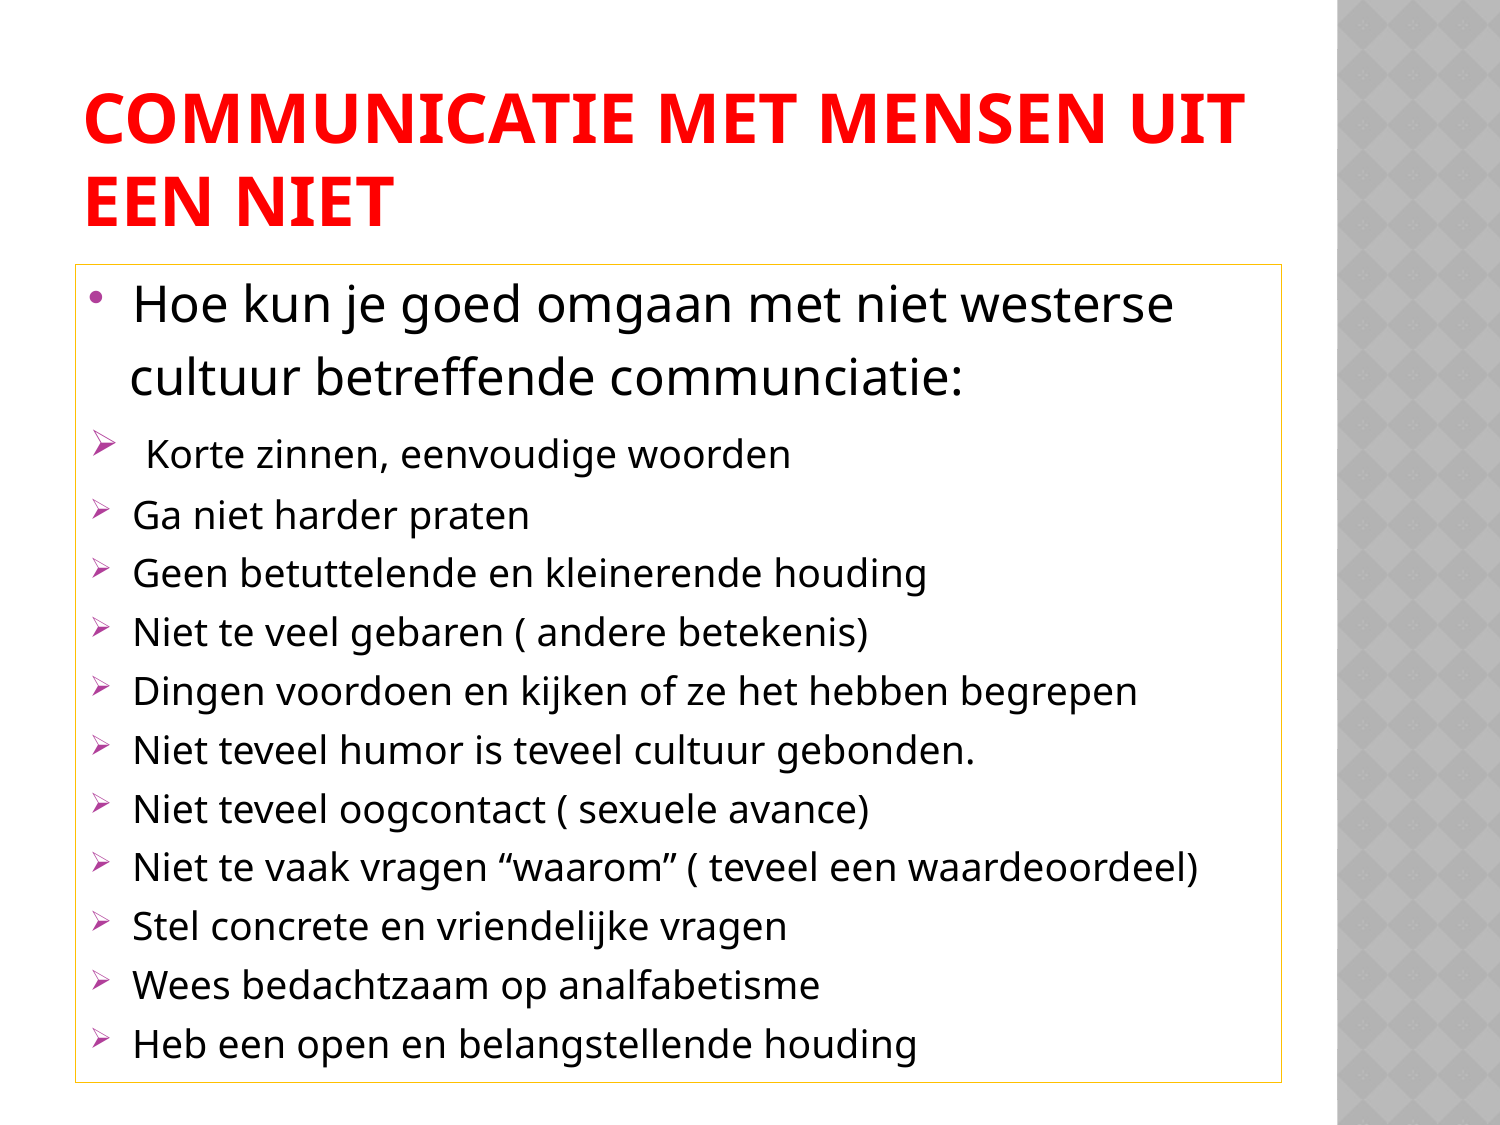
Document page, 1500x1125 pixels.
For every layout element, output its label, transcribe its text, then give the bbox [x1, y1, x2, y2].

title Communicatie met mensen uit een niet [75, 52, 1263, 240]
list Hoe kun je goed omgaan met niet westerse cultuur betreffende communciatie: Korte zinnen, eenvoudige woorden Ga niet harder praten Geen betuttelende en kleinerende houding Niet te veel gebaren ( andere betekenis) Dingen voordoen en kijken of ze het hebben begrepen Niet teveel humor is teveel cultuur gebonden. Niet teveel oogcontact ( sexuele avance) Niet te vaak vragen “waarom” ( teveel een waardeoordeel) Stel concrete en vriendelijke vragen Wees bedachtzaam op analfabetisme Heb een open en belangstellende houding [75, 264, 1282, 1083]
